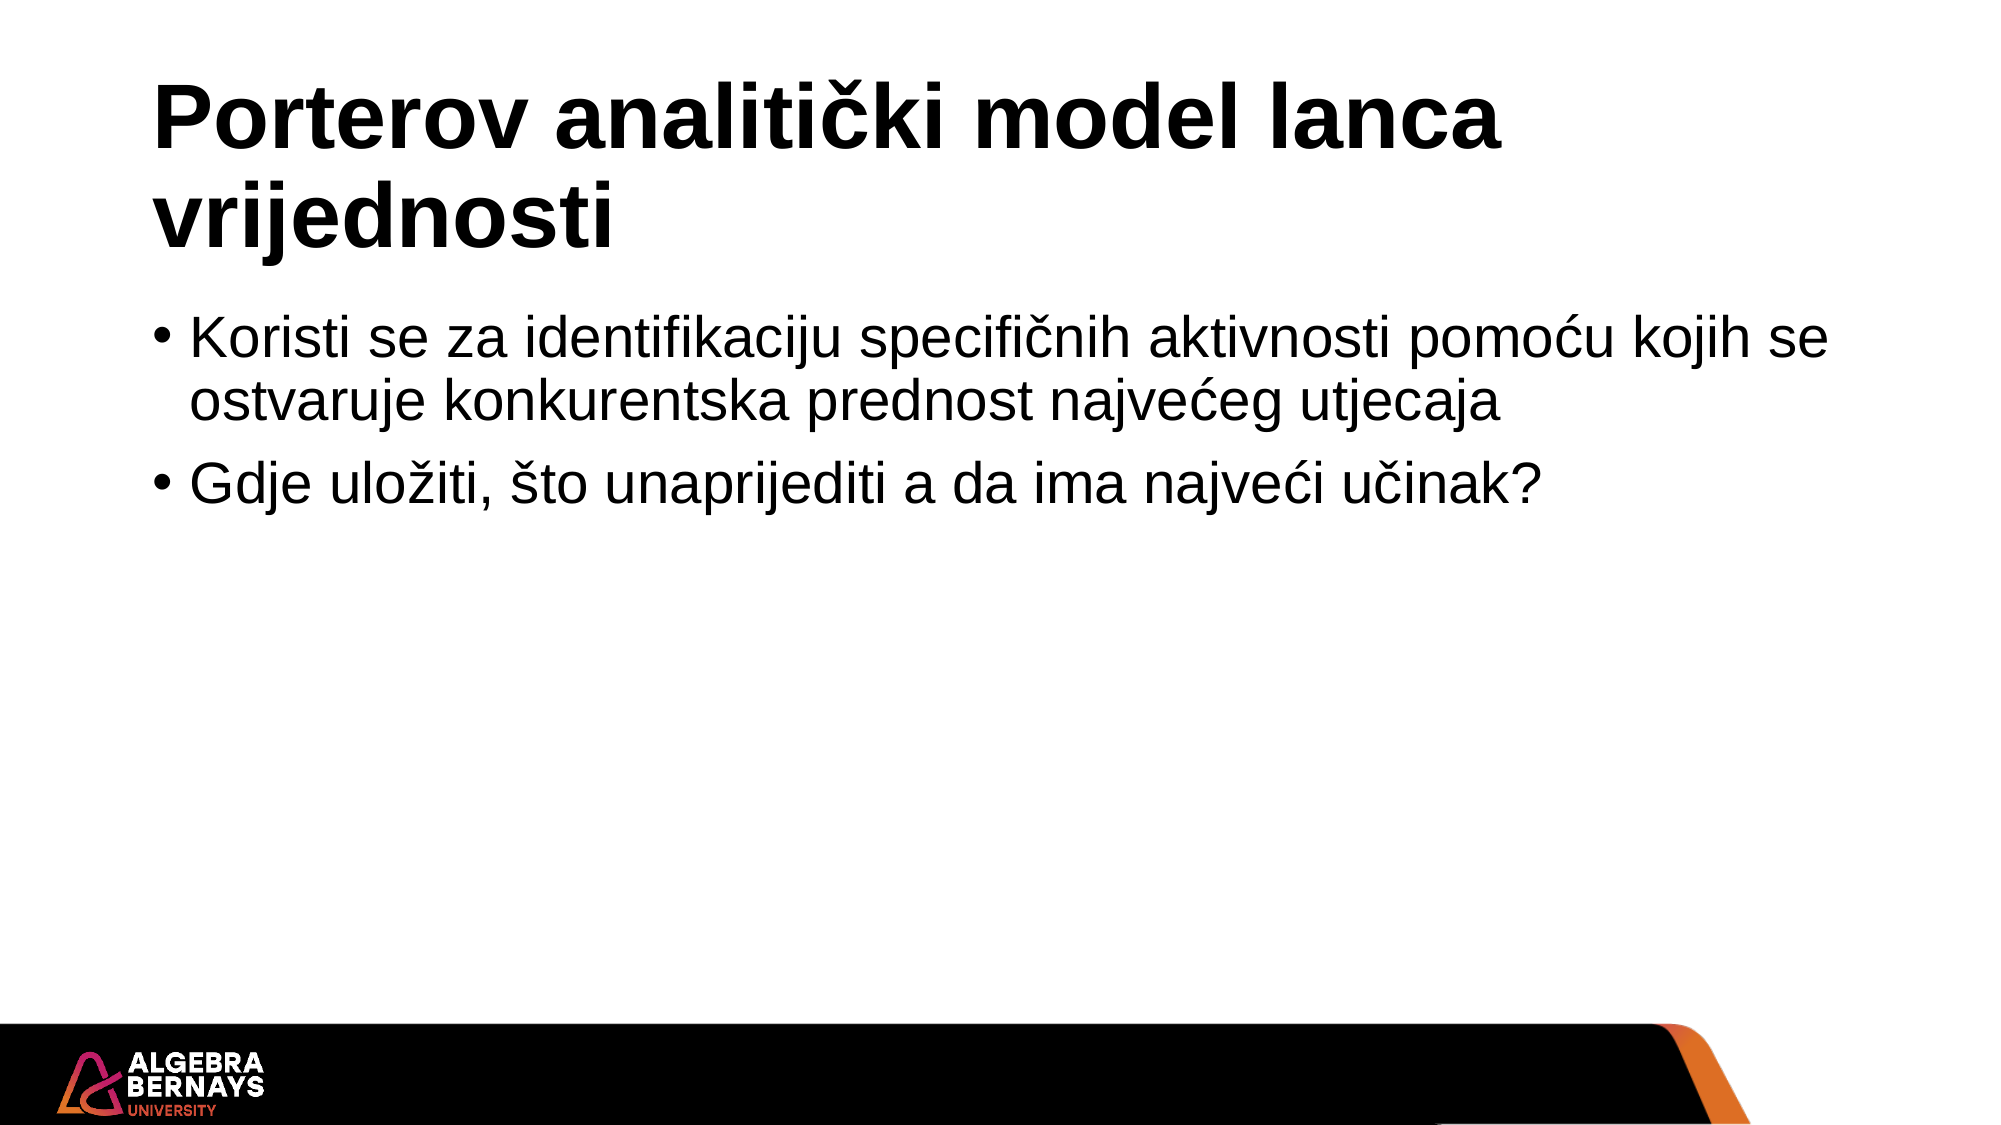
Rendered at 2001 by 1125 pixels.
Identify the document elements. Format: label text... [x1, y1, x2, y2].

title Porterov analitički model lanca vrijednosti [137, 59, 1863, 278]
list Koristi se za identifikaciju specifičnih aktivnosti pomoću kojih se ostvaruje konkurentska prednost najvećeg utjecaja Gdje uložiti, što unaprijediti a da ima najveći učinak? [137, 299, 1863, 1014]
picture [0, 1023, 1958, 1125]
